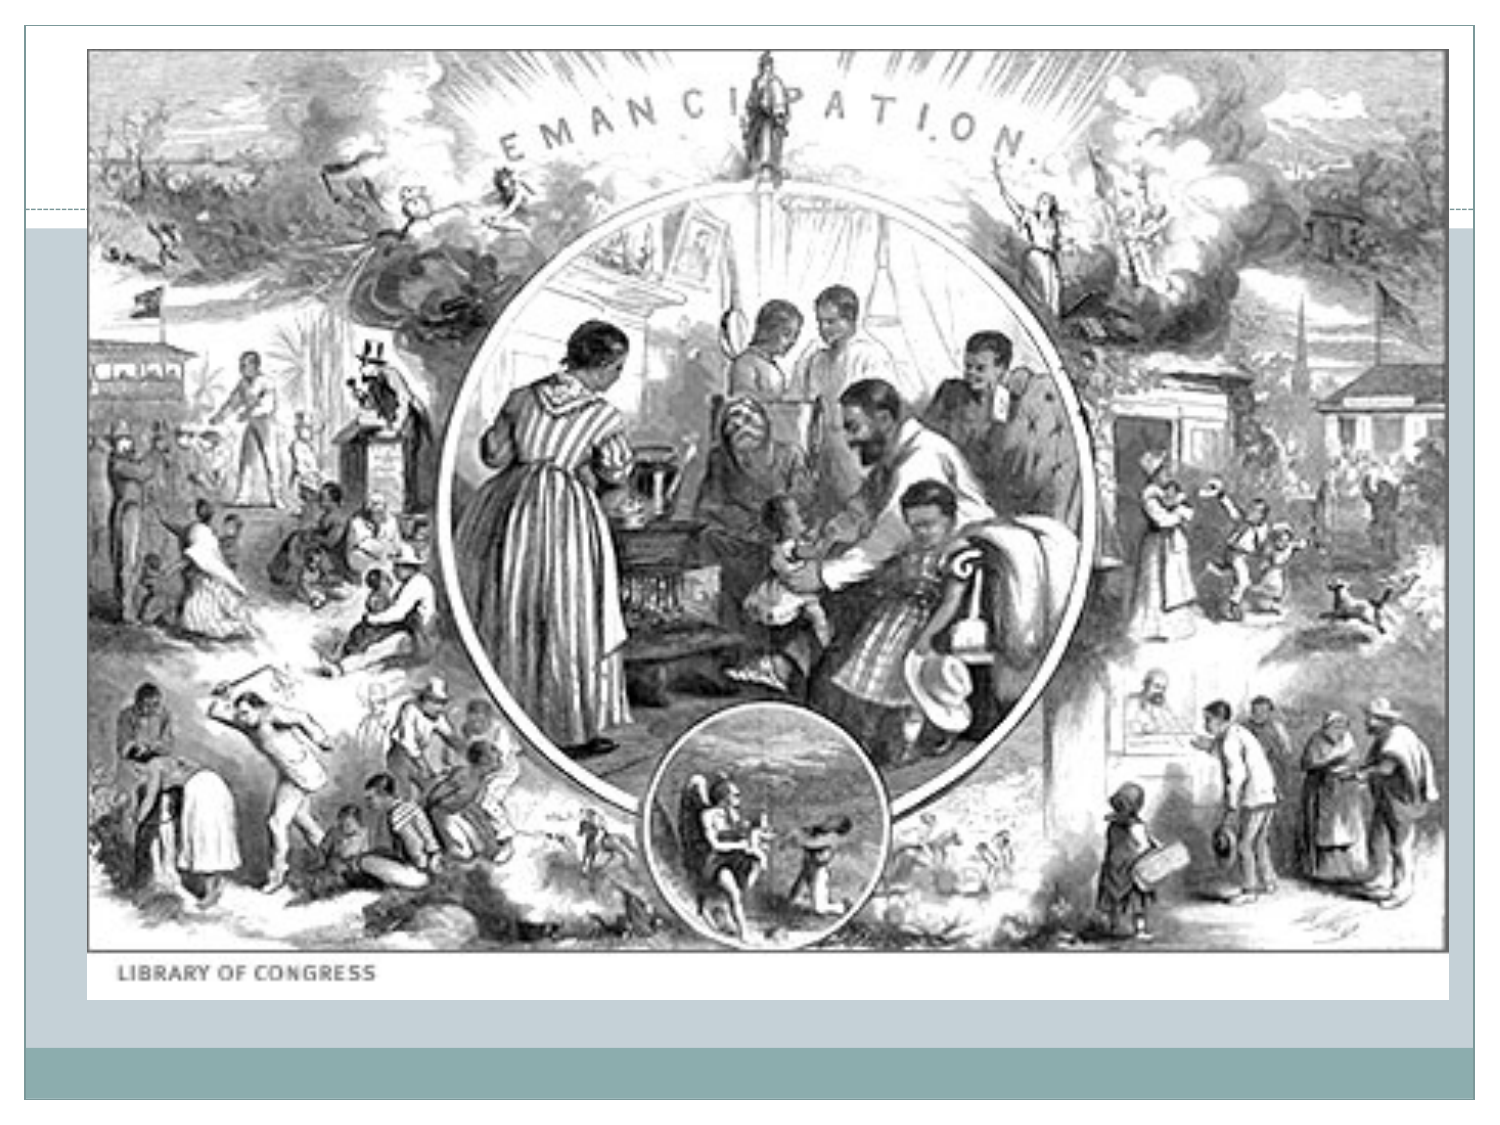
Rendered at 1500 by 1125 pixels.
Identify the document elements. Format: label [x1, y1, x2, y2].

picture [87, 49, 1449, 1001]
